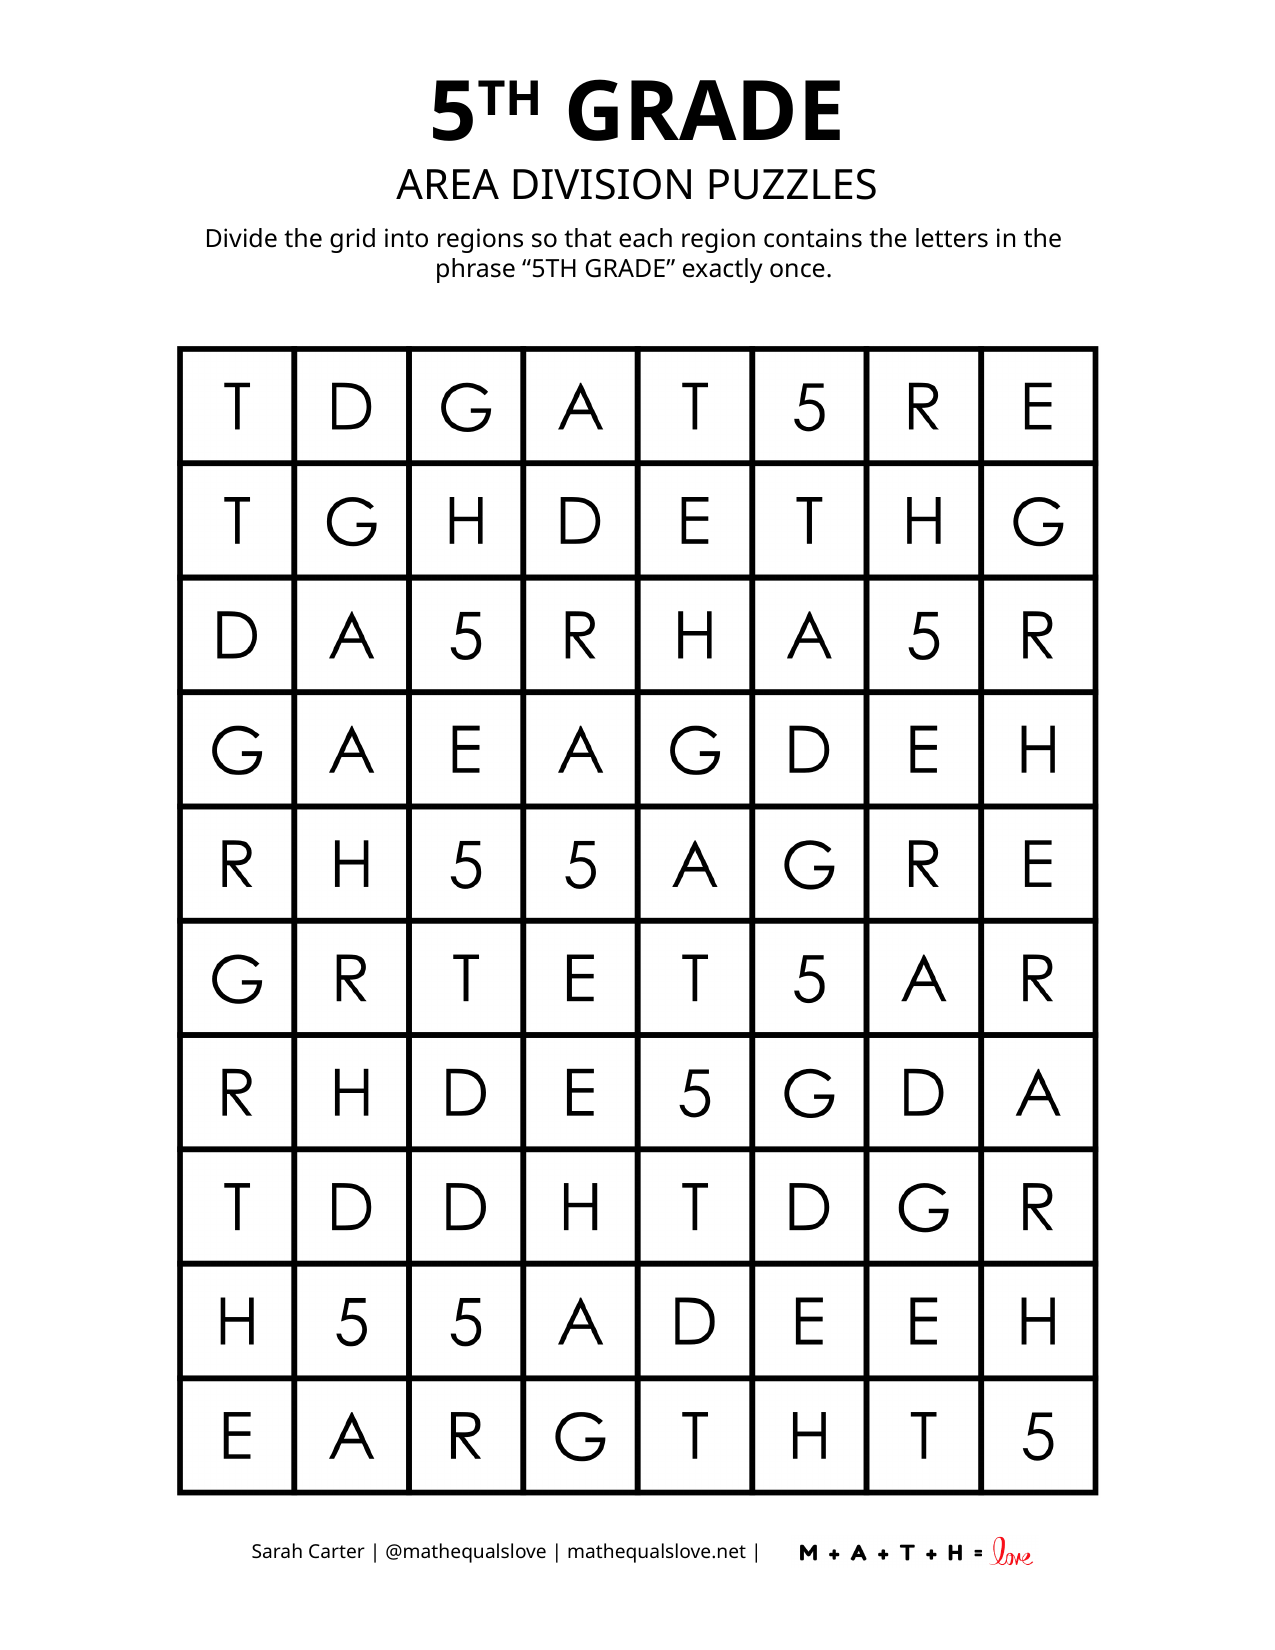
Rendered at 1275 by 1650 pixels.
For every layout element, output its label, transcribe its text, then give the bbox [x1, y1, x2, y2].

picture [790, 1534, 1039, 1569]
picture [174, 342, 1101, 1498]
text_box Sarah Carter | @mathequalslove | mathequalslove.net | [236, 1532, 1071, 1570]
text_box Divide the grid into regions so that each region contains the letters in the phrase “5TH GRADE” exactly once. [0, 214, 1275, 290]
text_box 5TH GRADE AREA DIVISION PUZZLES [77, 50, 1198, 214]
